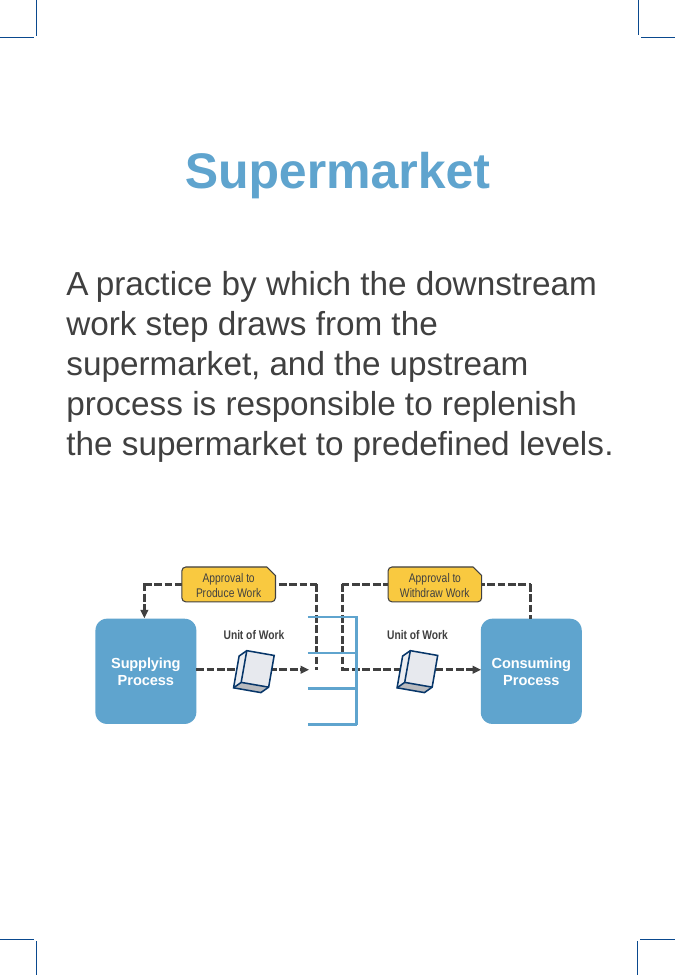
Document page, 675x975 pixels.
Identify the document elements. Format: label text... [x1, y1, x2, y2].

list A practice by which the downstream work step draws from the supermarket, and the upstream process is responsible to replenish the supermarket to predefined levels. [66, 262, 626, 488]
title Supermarket [75, 149, 600, 198]
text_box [95, 566, 582, 726]
